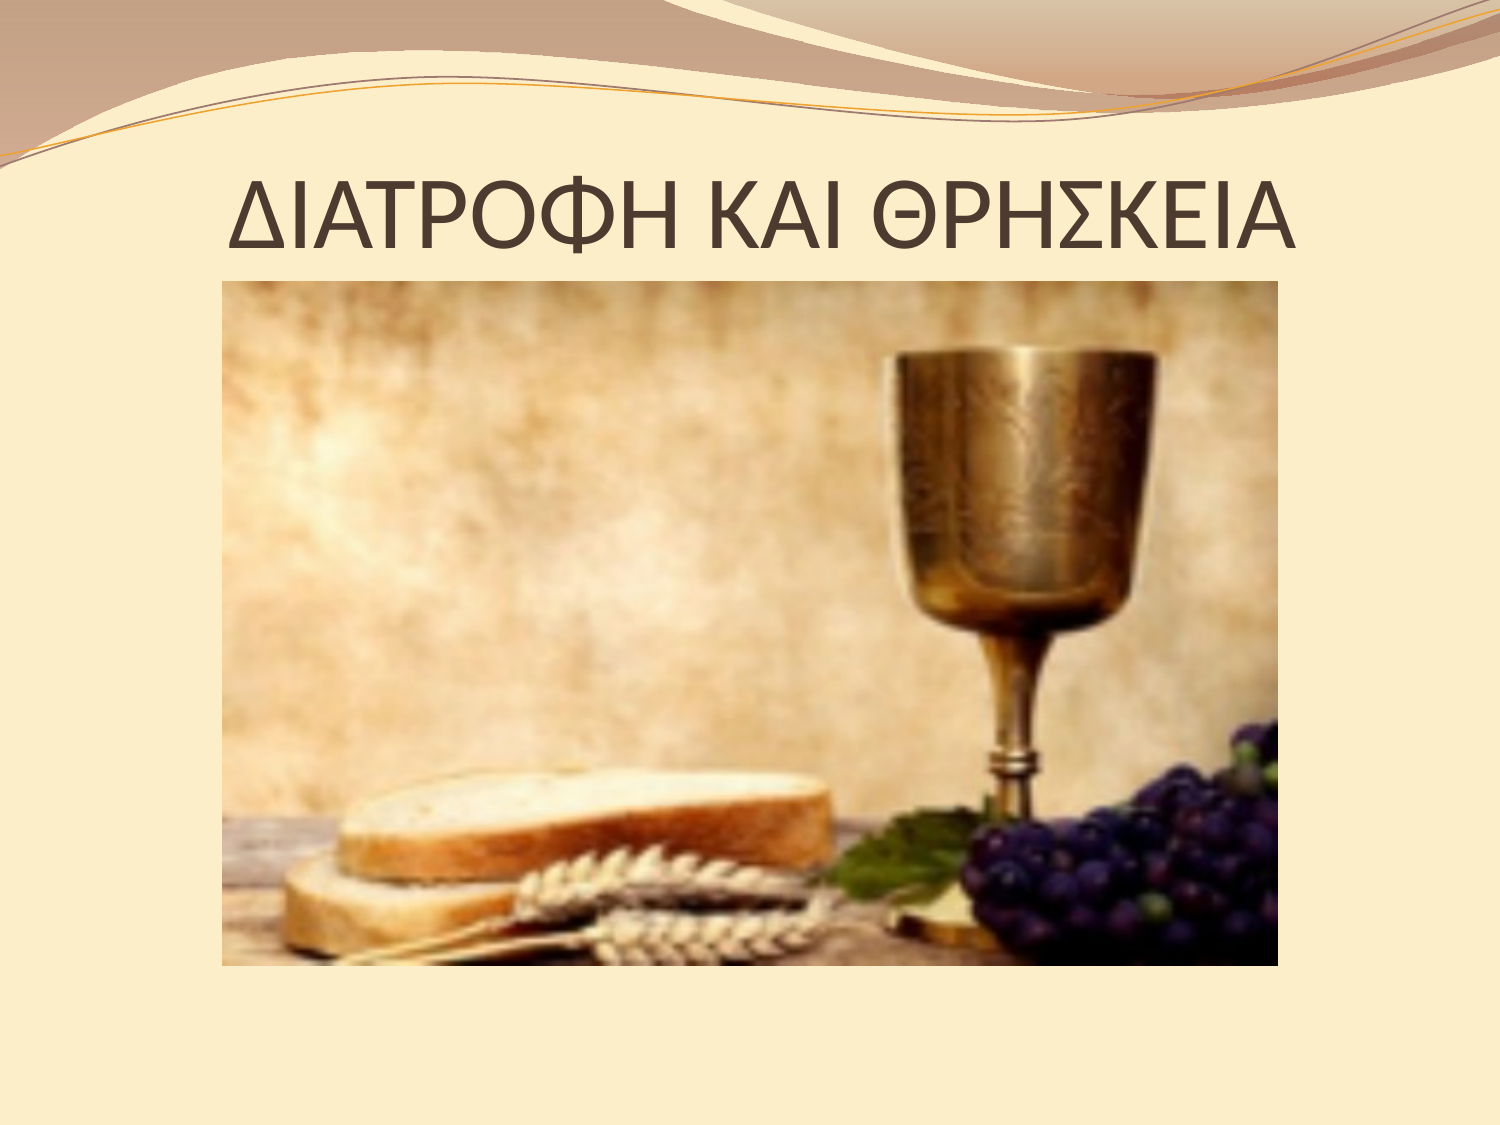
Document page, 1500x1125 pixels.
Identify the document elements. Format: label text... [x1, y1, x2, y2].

picture [222, 280, 1278, 966]
title ΔΙΑΤΡΟΦΗ ΚΑΙ ΘΡΗΣΚΕΙΑ [82, 82, 1445, 270]
